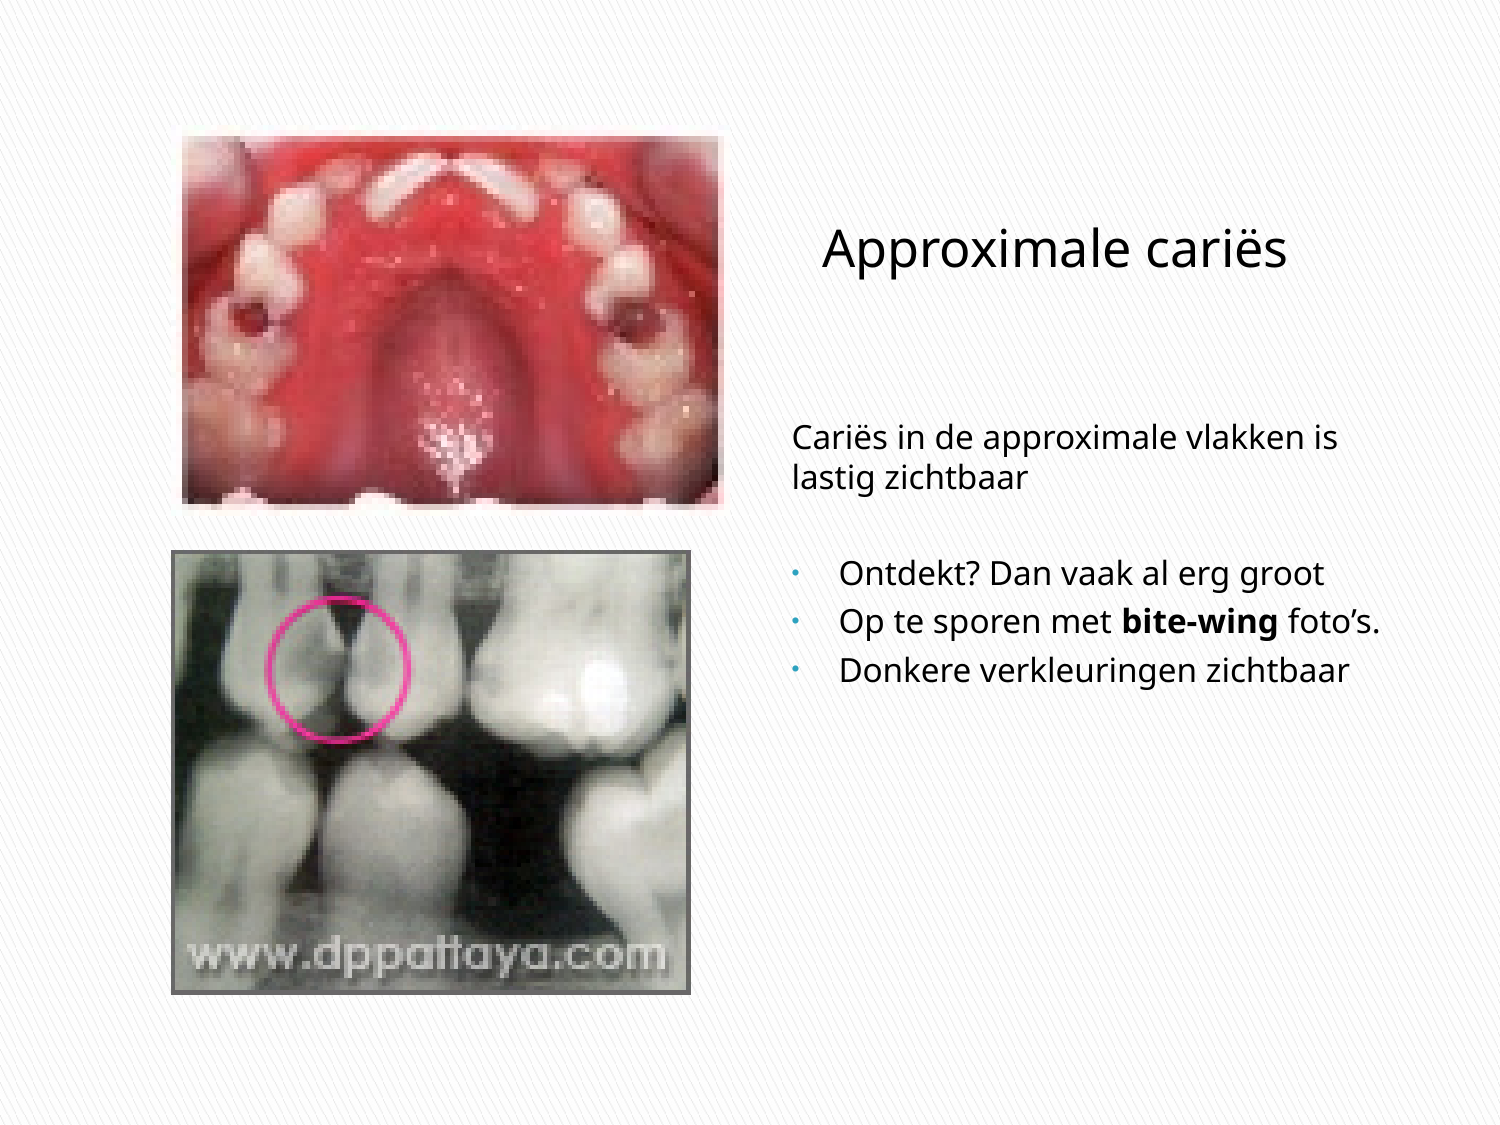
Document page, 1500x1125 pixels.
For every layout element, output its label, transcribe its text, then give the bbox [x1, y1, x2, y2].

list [170, 125, 731, 516]
picture [170, 550, 692, 995]
list Cariës in de approximale vlakken is lastig zichtbaar Ontdekt? Dan vaak al erg groot Op te sporen met bite-wing foto’s. Donkere verkleuringen zichtbaar [776, 408, 1412, 928]
title Approximale cariës [761, 208, 1304, 394]
